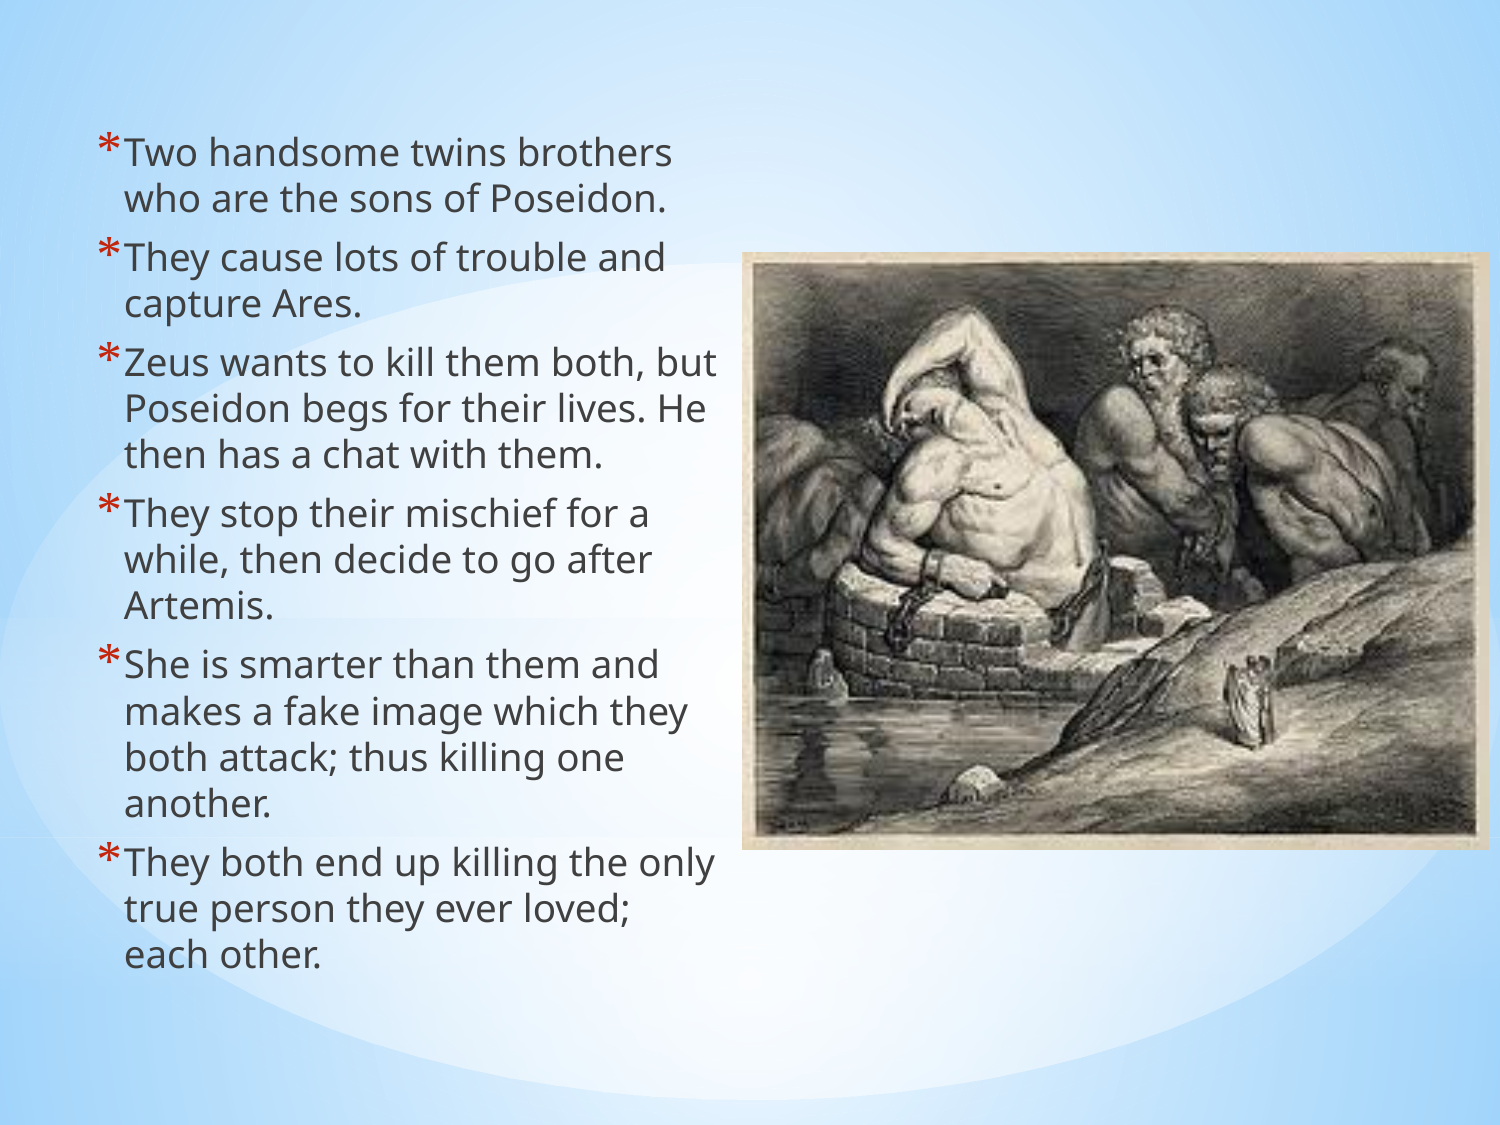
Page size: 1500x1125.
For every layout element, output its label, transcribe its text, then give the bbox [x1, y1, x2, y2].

list Two handsome twins brothers who are the sons of Poseidon. They cause lots of trouble and capture Ares. Zeus wants to kill them both, but Poseidon begs for their lives. He then has a chat with them. They stop their mischief for a while, then decide to go after Artemis. She is smarter than them and makes a fake image which they both attack; thus killing one another. They both end up killing the only true person they ever loved; each other. [75, 120, 737, 1025]
picture [741, 251, 1489, 851]
